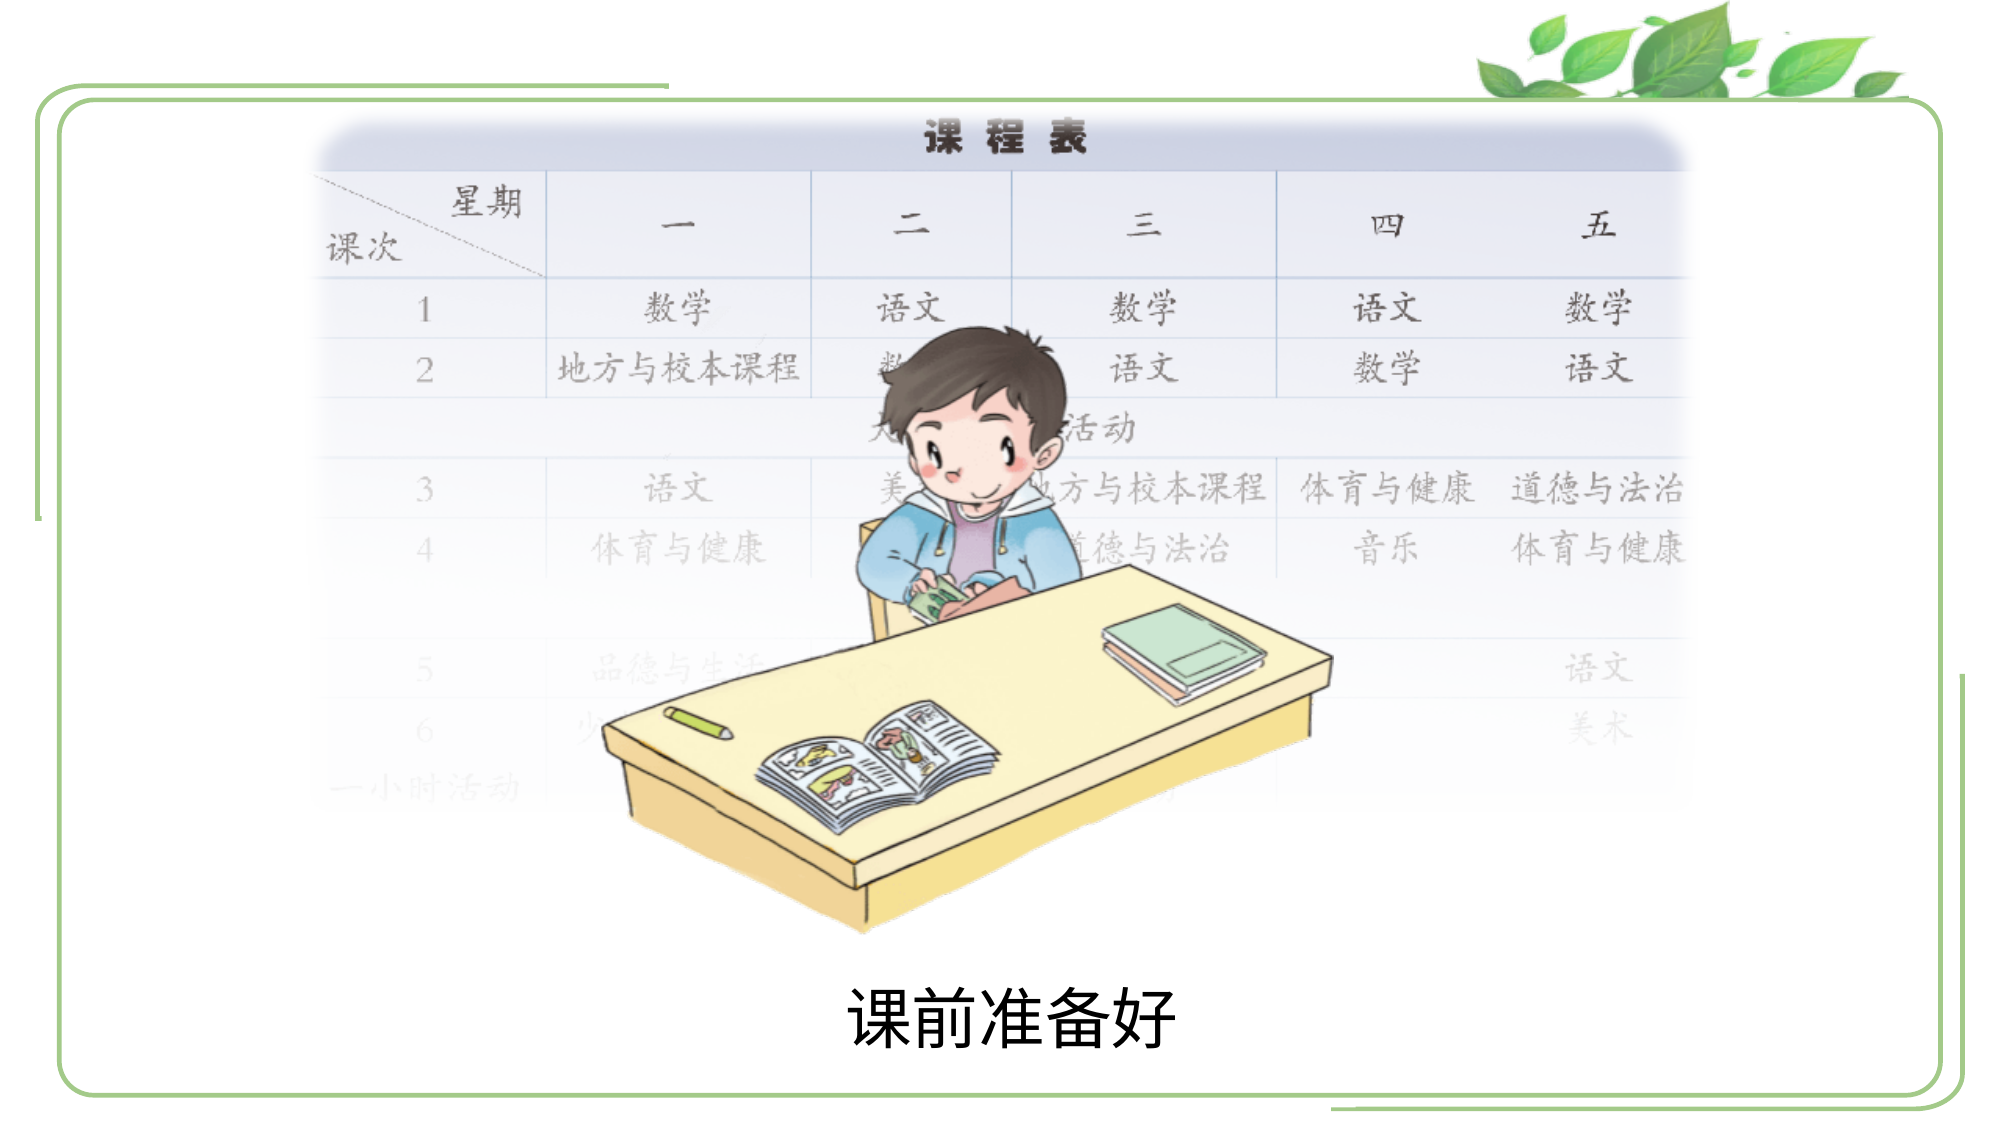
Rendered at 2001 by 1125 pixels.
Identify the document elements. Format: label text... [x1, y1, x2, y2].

picture [296, 106, 1707, 974]
text_box 课前准备好 [373, 974, 1650, 1065]
